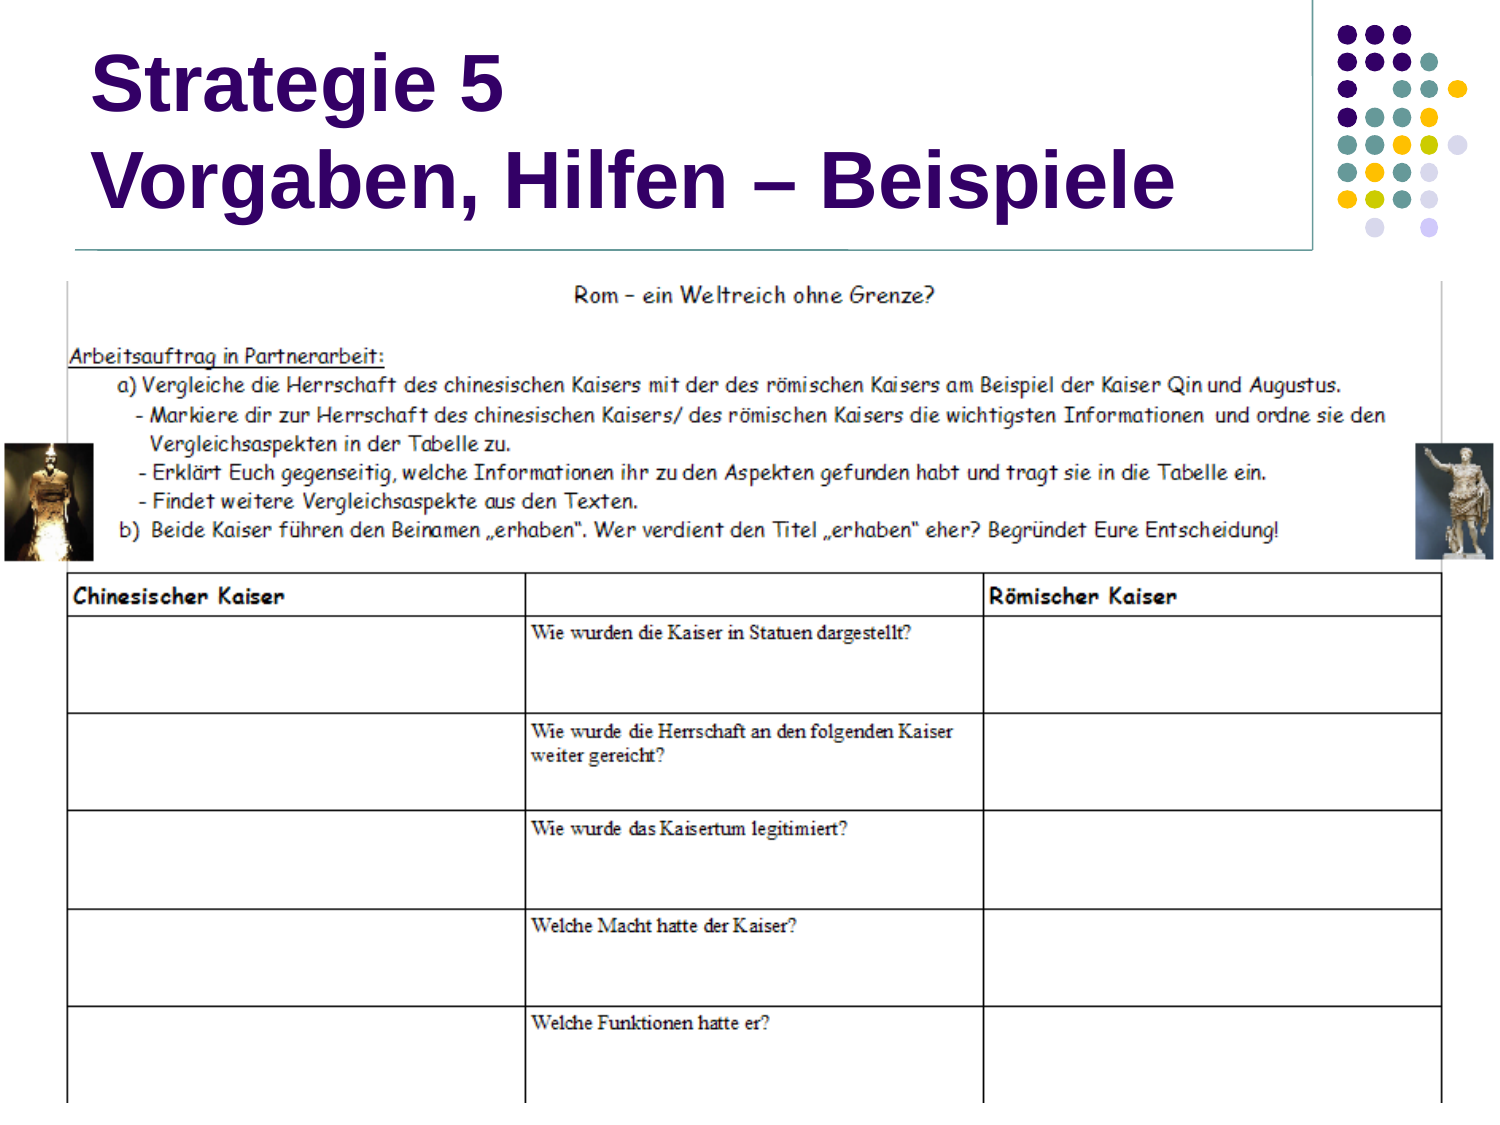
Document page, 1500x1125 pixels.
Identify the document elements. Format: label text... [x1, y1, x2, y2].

picture [0, 281, 1500, 1104]
title Strategie 5 Vorgaben, Hilfen – Beispiele [75, 20, 1313, 233]
